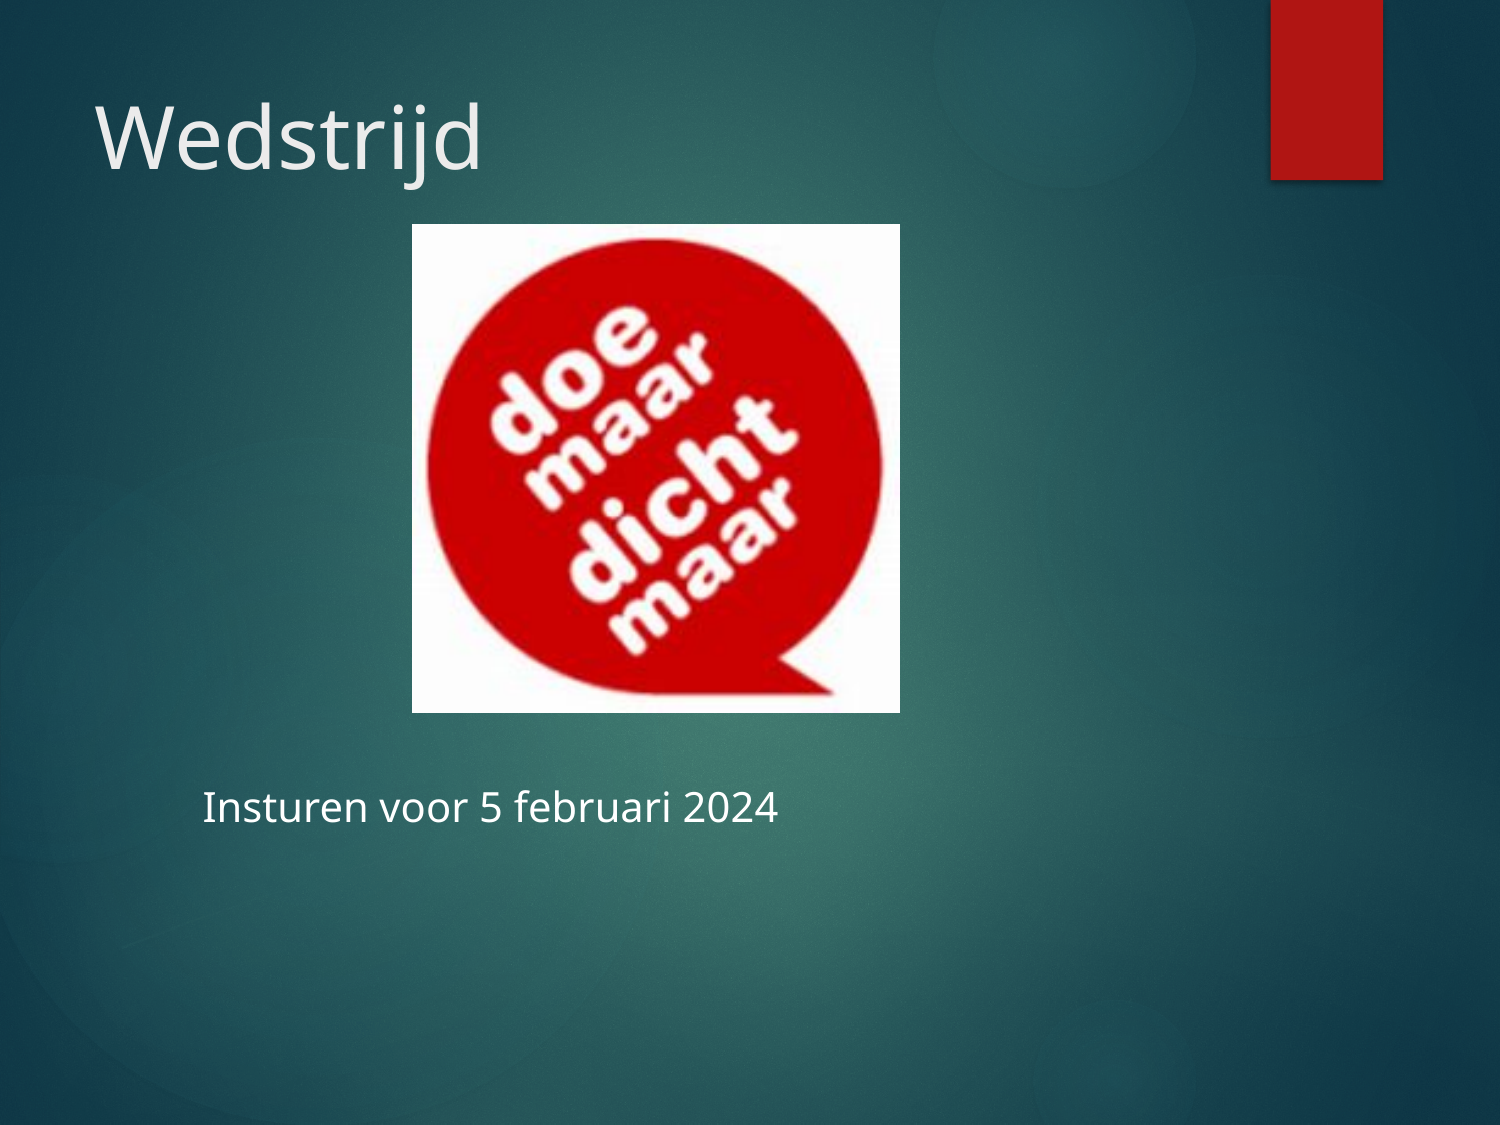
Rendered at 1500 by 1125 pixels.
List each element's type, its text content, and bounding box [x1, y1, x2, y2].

text_box Insturen voor 5 februari 2024 [187, 773, 1102, 839]
picture [412, 224, 901, 713]
title Wedstrijd [79, 74, 1237, 304]
